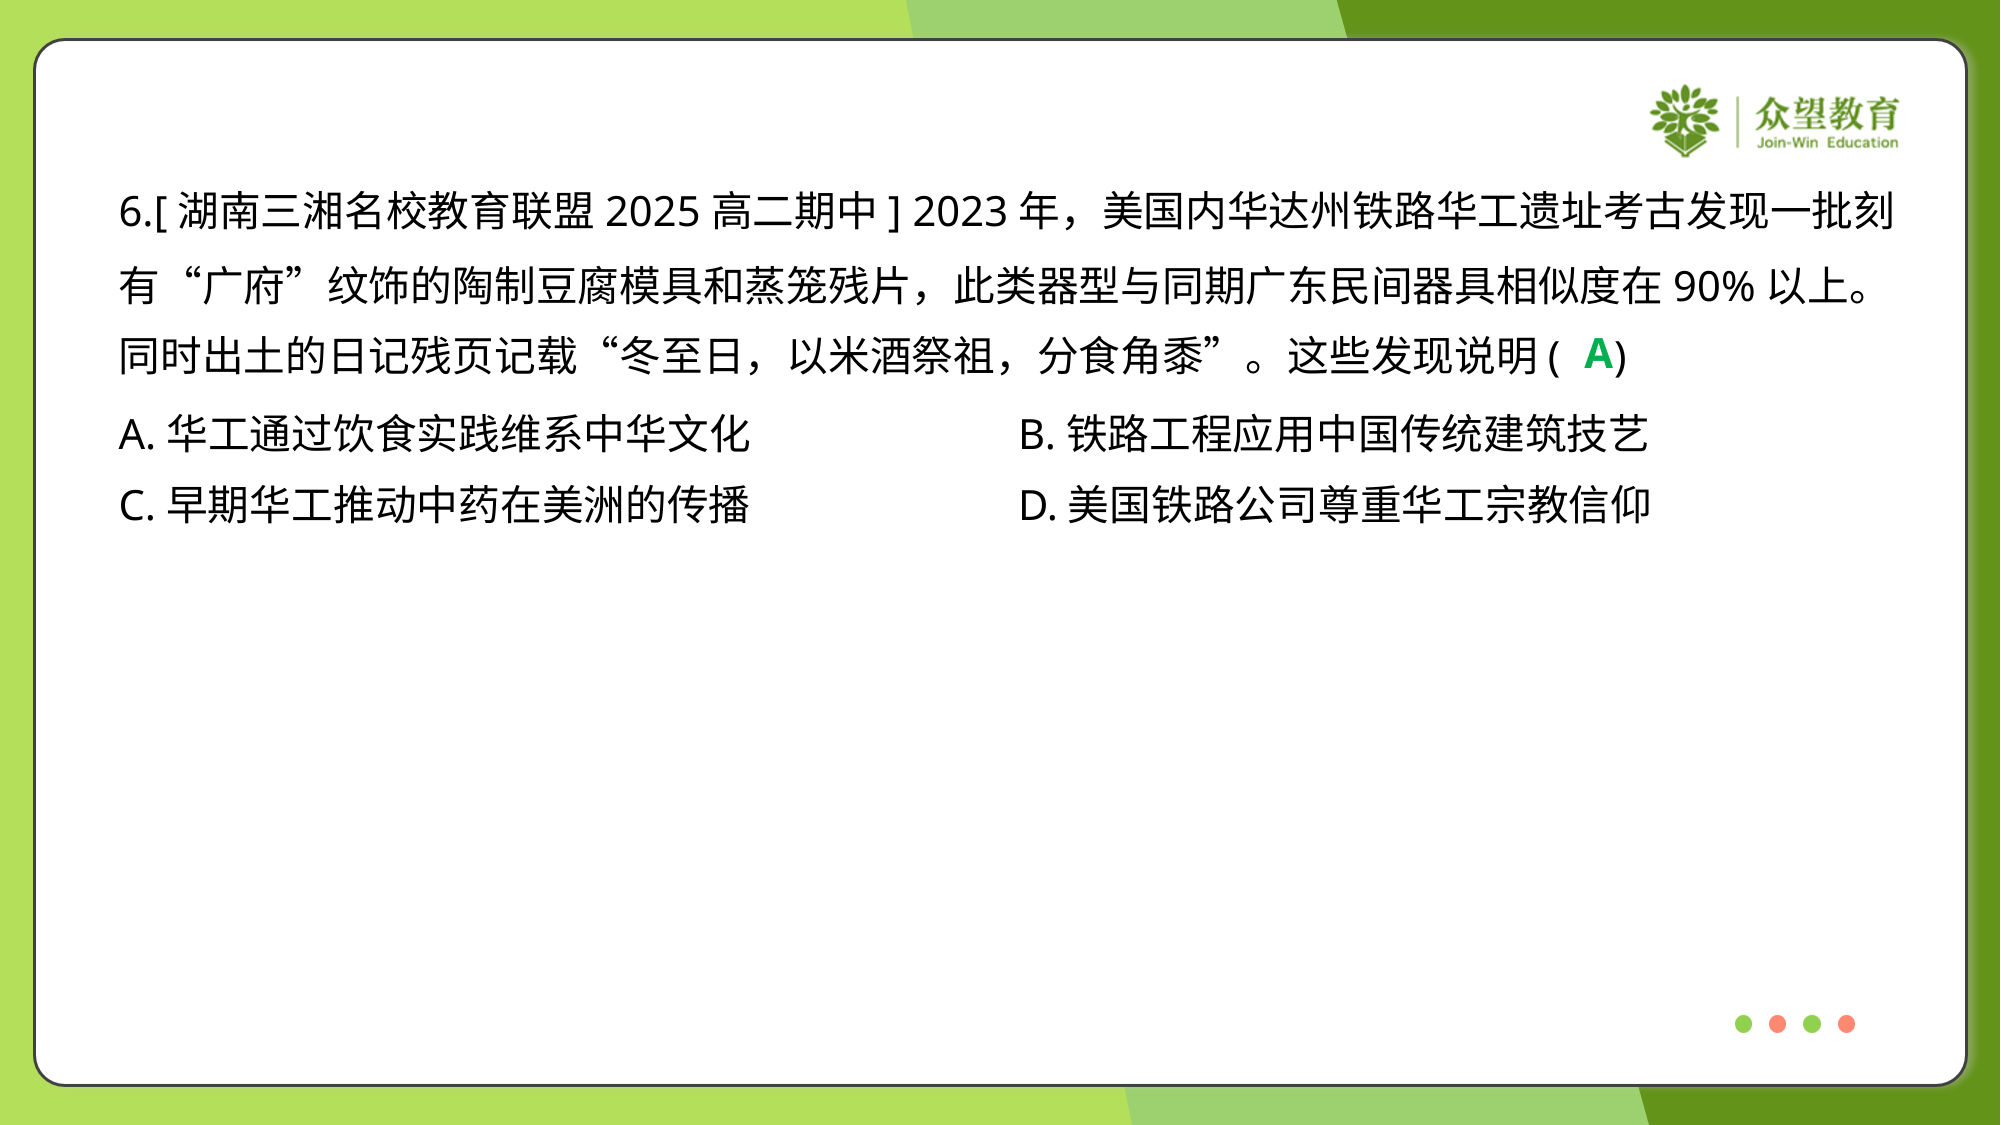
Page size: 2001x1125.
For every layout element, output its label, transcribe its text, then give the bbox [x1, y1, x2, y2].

picture [0, 0, 2000, 1125]
text_box A [1567, 306, 1630, 371]
text_box 6.[湖南三湘名校教育联盟2025高二期中] 2023年，美国内华达州铁路华工遗址考古发现一批刻 有“广府”纹饰的陶制豆腐模具和蒸笼残片，此类器型与同期广东民间器具相似度在90%以上。 同时出土的日记残页记载“冬至日，以米酒祭祖，分食角黍”。这些发现说明( ) [118, 159, 1883, 373]
text_box A.华工通过饮食实践维系中华文化 B.铁路工程应用中国传统建筑技艺 C.早期华工推动中药在美洲的传播 D.美国铁路公司尊重华工宗教信仰 [118, 382, 1883, 522]
